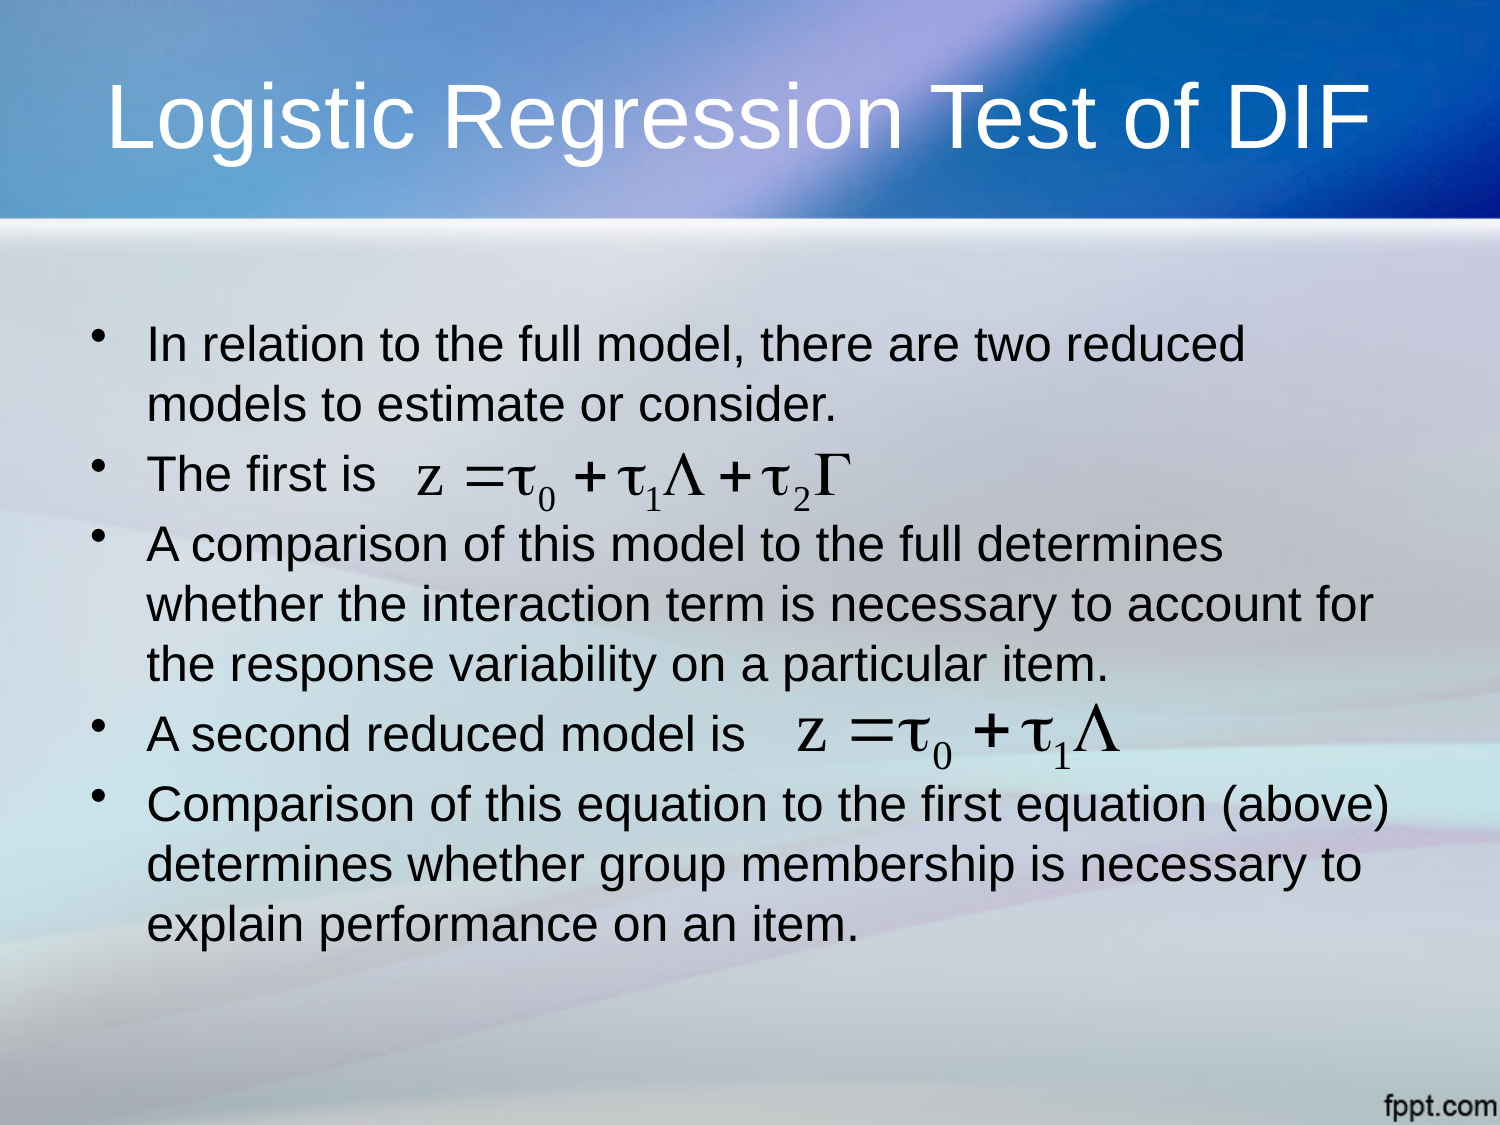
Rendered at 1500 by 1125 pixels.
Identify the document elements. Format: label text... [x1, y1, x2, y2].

title Logistic Regression Test of DIF [64, 31, 1415, 192]
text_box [407, 432, 865, 528]
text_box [785, 680, 1135, 788]
list In relation to the full model, there are two reduced models to estimate or consider. The first is A comparison of this model to the full determines whether the interaction term is necessary to account for the response variability on a particular item. A second reduced model is Comparison of this equation to the first equation (above) determines whether group membership is necessary to explain performance on an item. [75, 304, 1425, 1047]
picture [0, 0, 1500, 1125]
